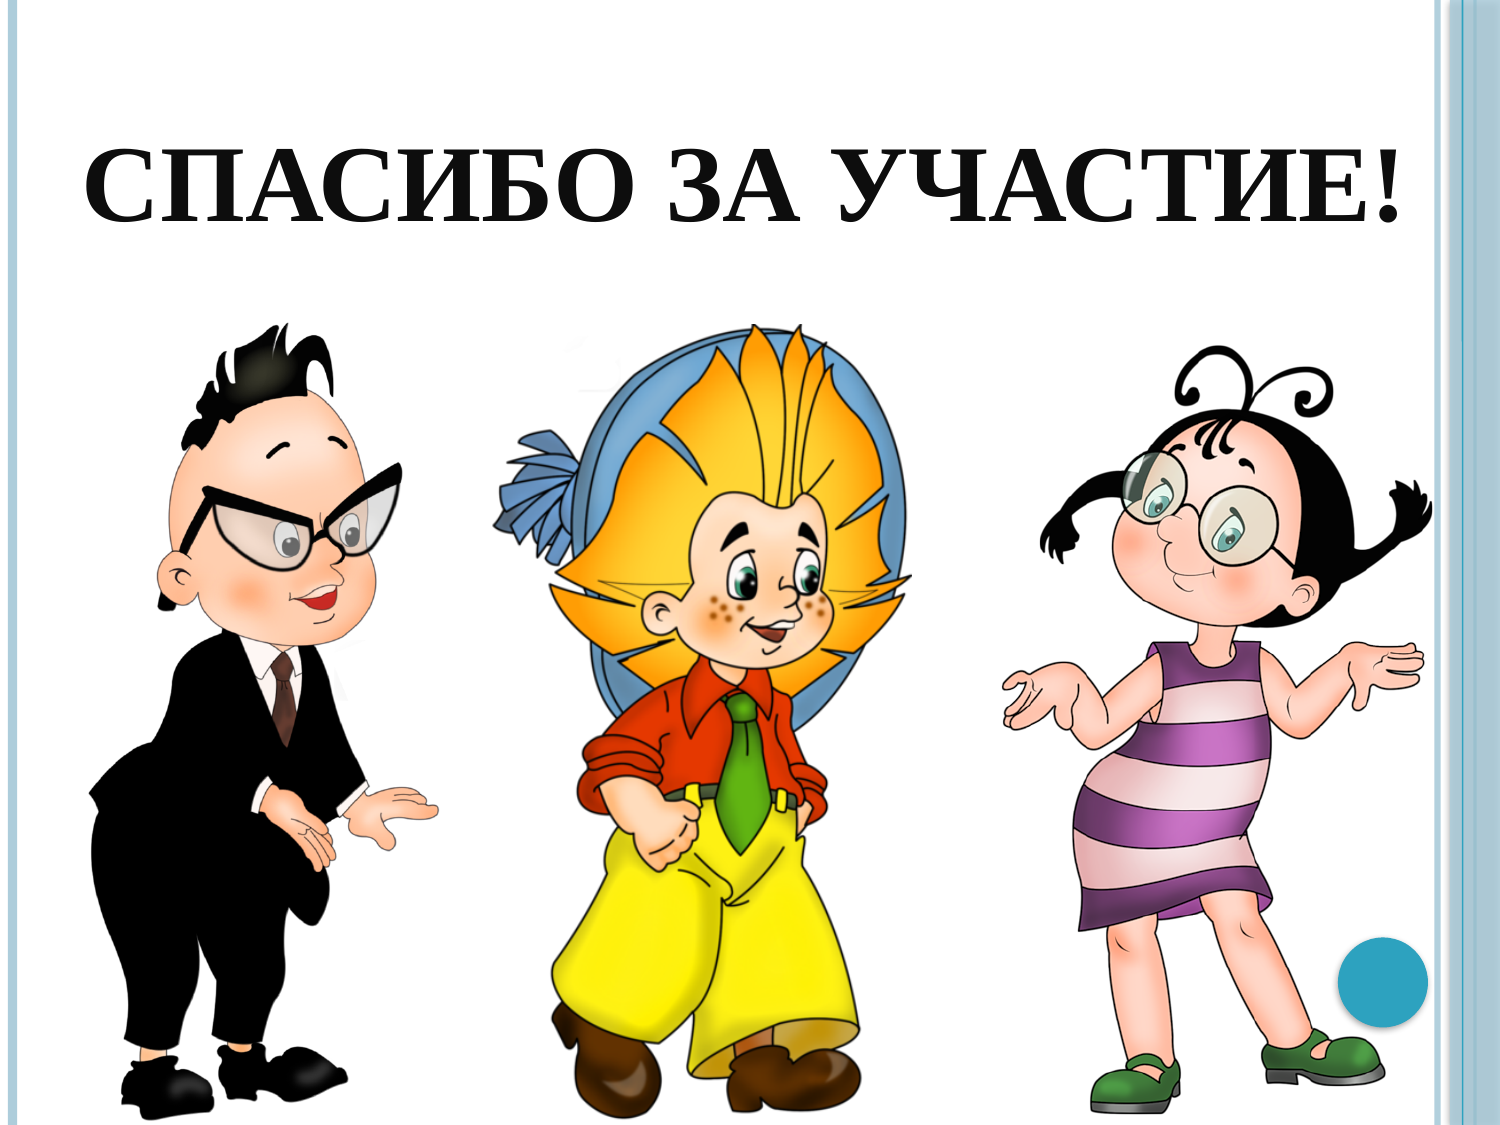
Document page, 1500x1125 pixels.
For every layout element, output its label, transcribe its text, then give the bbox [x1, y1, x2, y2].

picture [974, 340, 1479, 1125]
title Спасибо за участие! [64, 90, 1424, 251]
picture [29, 287, 912, 1125]
